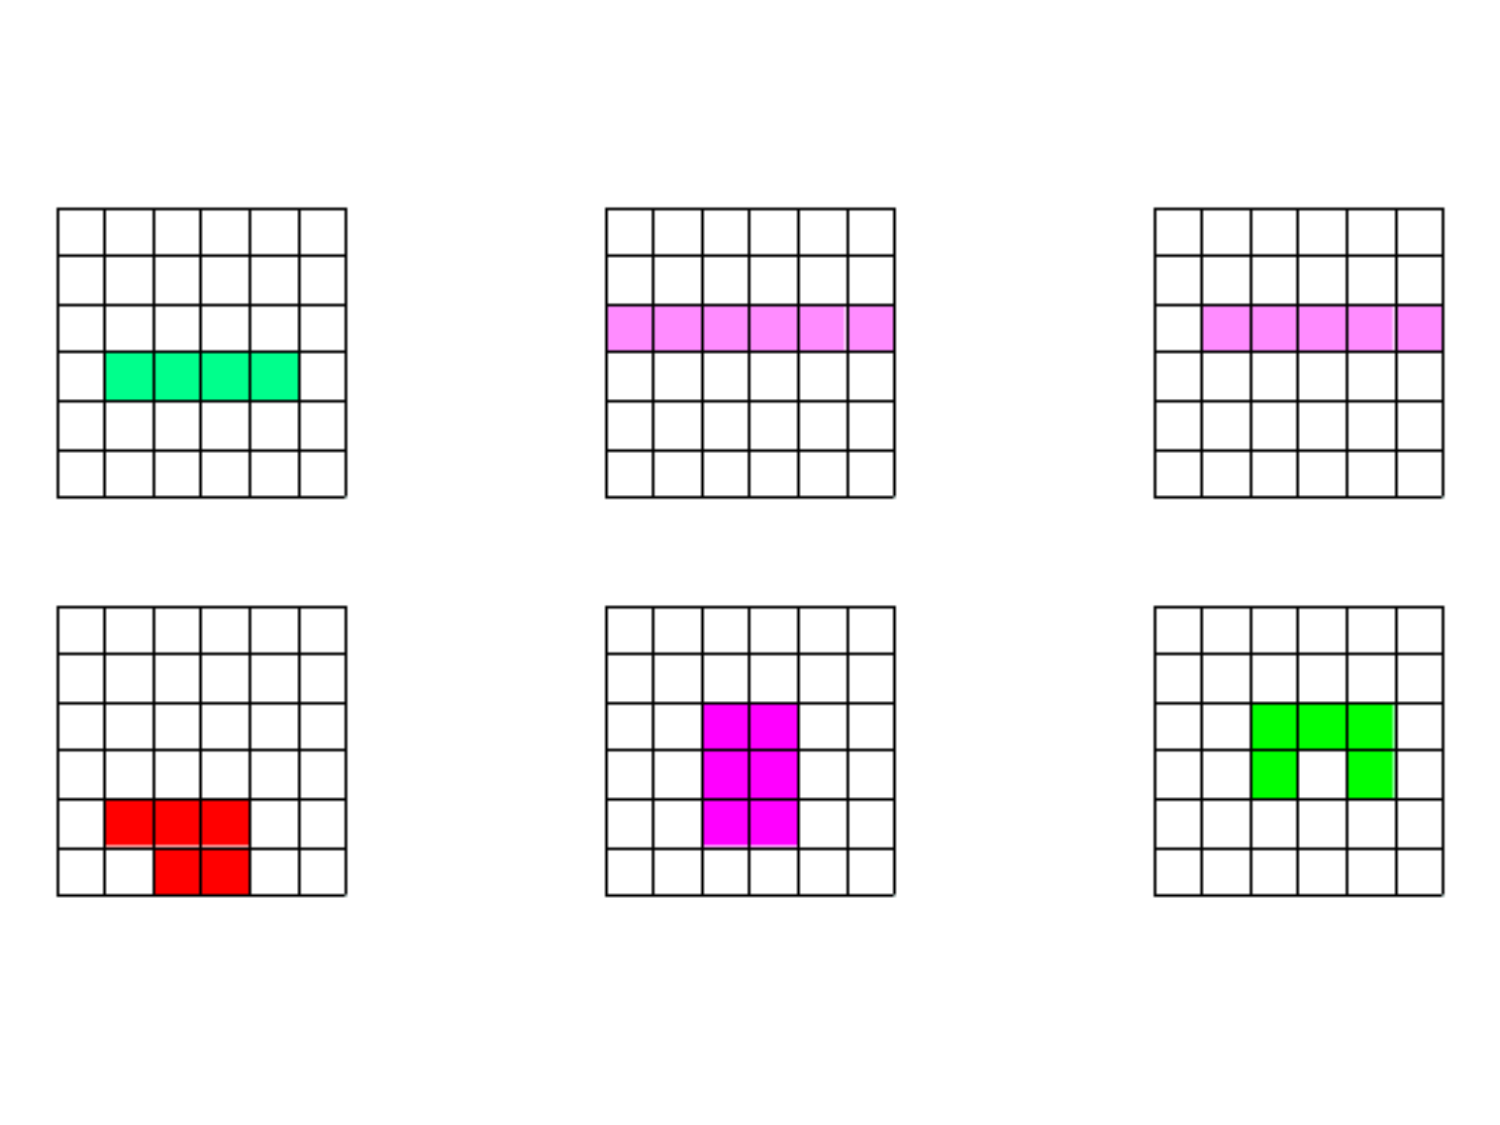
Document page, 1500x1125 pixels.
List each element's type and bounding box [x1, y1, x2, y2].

picture [41, 192, 1459, 918]
